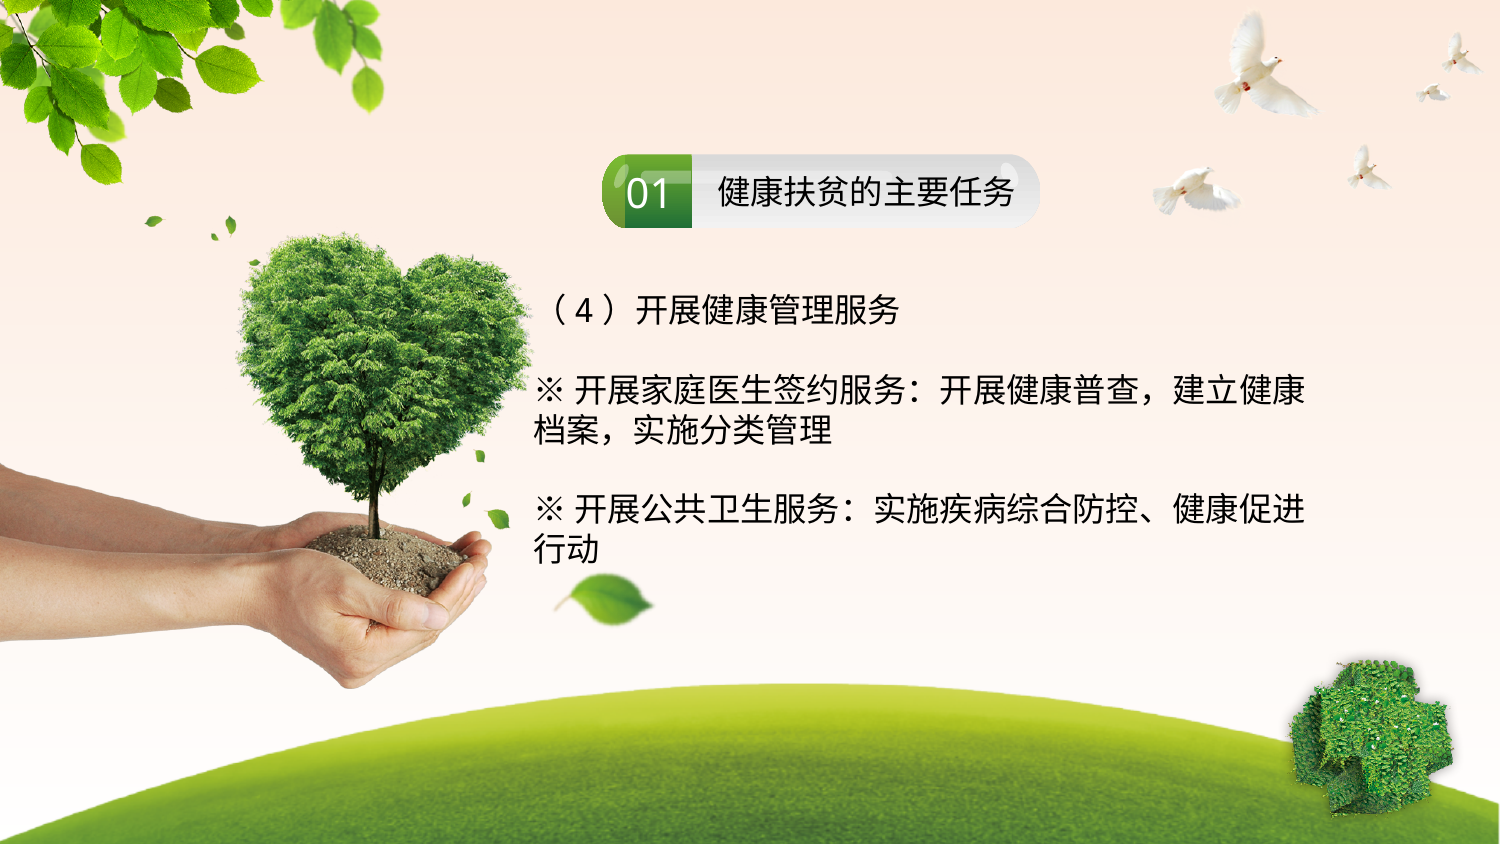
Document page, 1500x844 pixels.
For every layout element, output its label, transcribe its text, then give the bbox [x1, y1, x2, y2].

picture [0, 0, 1500, 844]
picture [1128, 0, 1500, 284]
text_box （4）开展健康管理服务 ※开展家庭医生签约服务：开展健康普查，建立健康档案，实施分类管理 ※开展公共卫生服务：实施疾病综合防控、健康促进行动 [518, 281, 1330, 576]
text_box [601, 154, 1041, 229]
